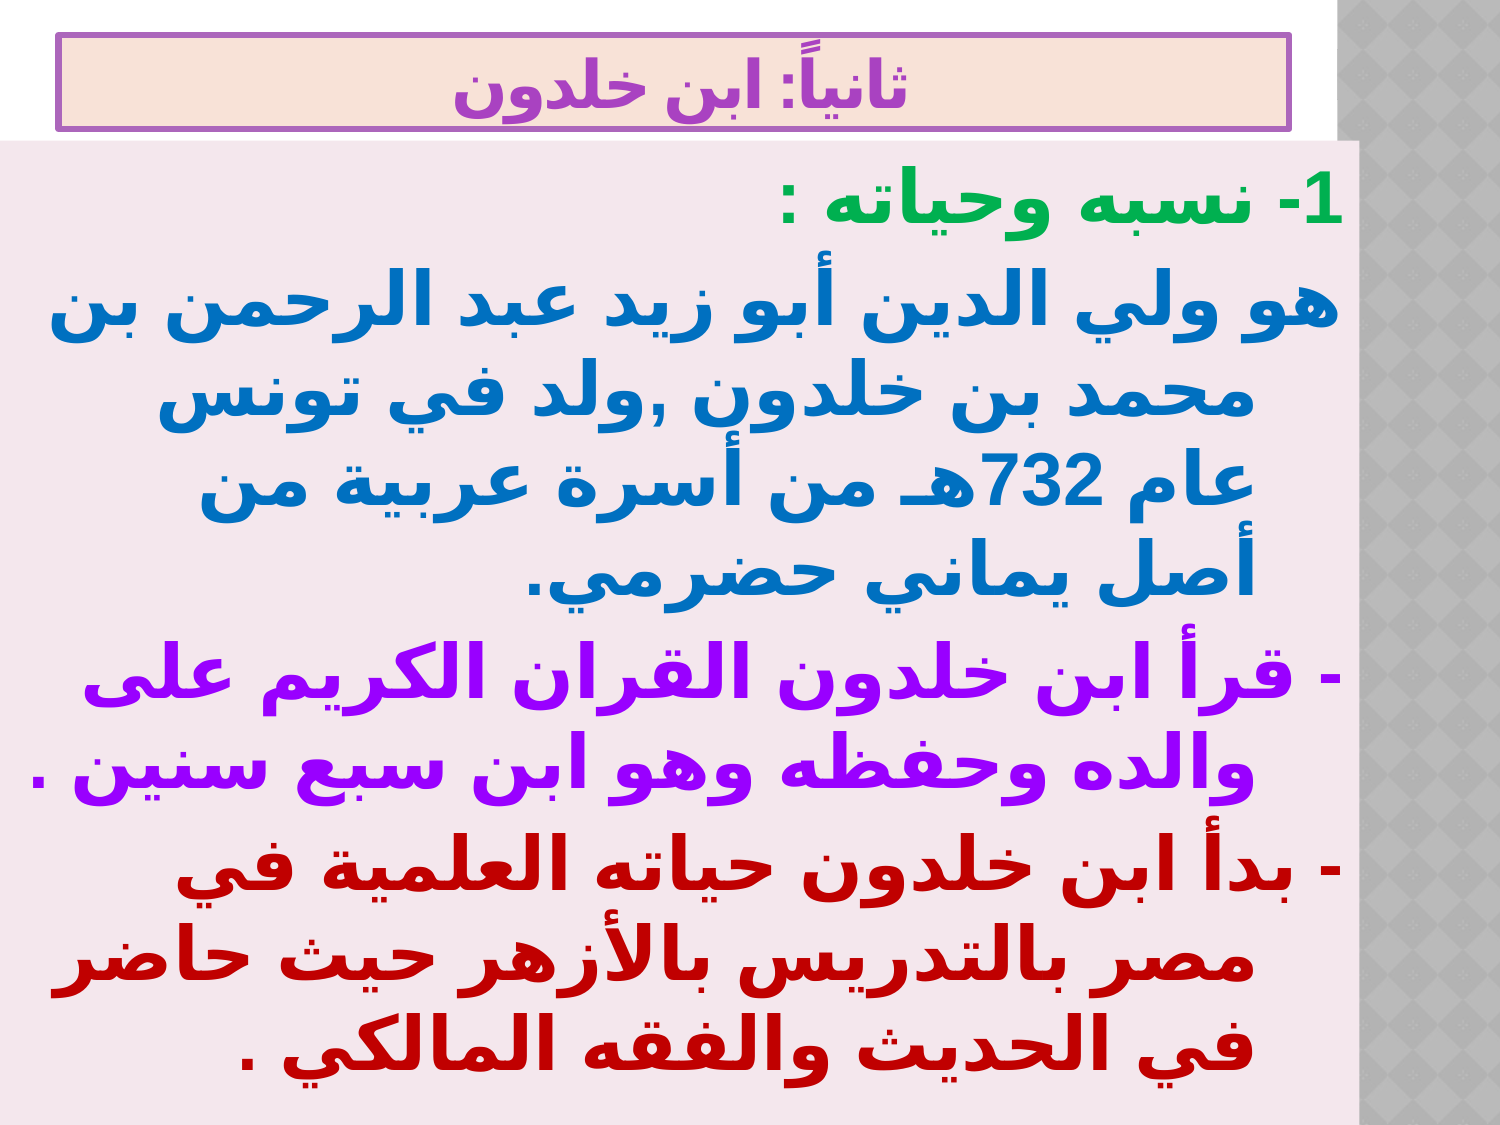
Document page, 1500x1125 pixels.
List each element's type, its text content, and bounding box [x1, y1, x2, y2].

title ثانياً: ابن خلدون [55, 32, 1292, 132]
list 1- نسبه وحياته : هو ولي الدين أبو زيد عبد الرحمن بن محمد بن خلدون ,ولد في تونس عام 732هـ من أسرة عربية من أصل يماني حضرمي. - قرأ ابن خلدون القران الكريم على والده وحفظه وهو ابن سبع سنين . - بدأ ابن خلدون حياته العلمية في مصر بالتدريس بالأزهر حيث حاضر في الحديث والفقه المالكي . [0, 140, 1360, 1125]
